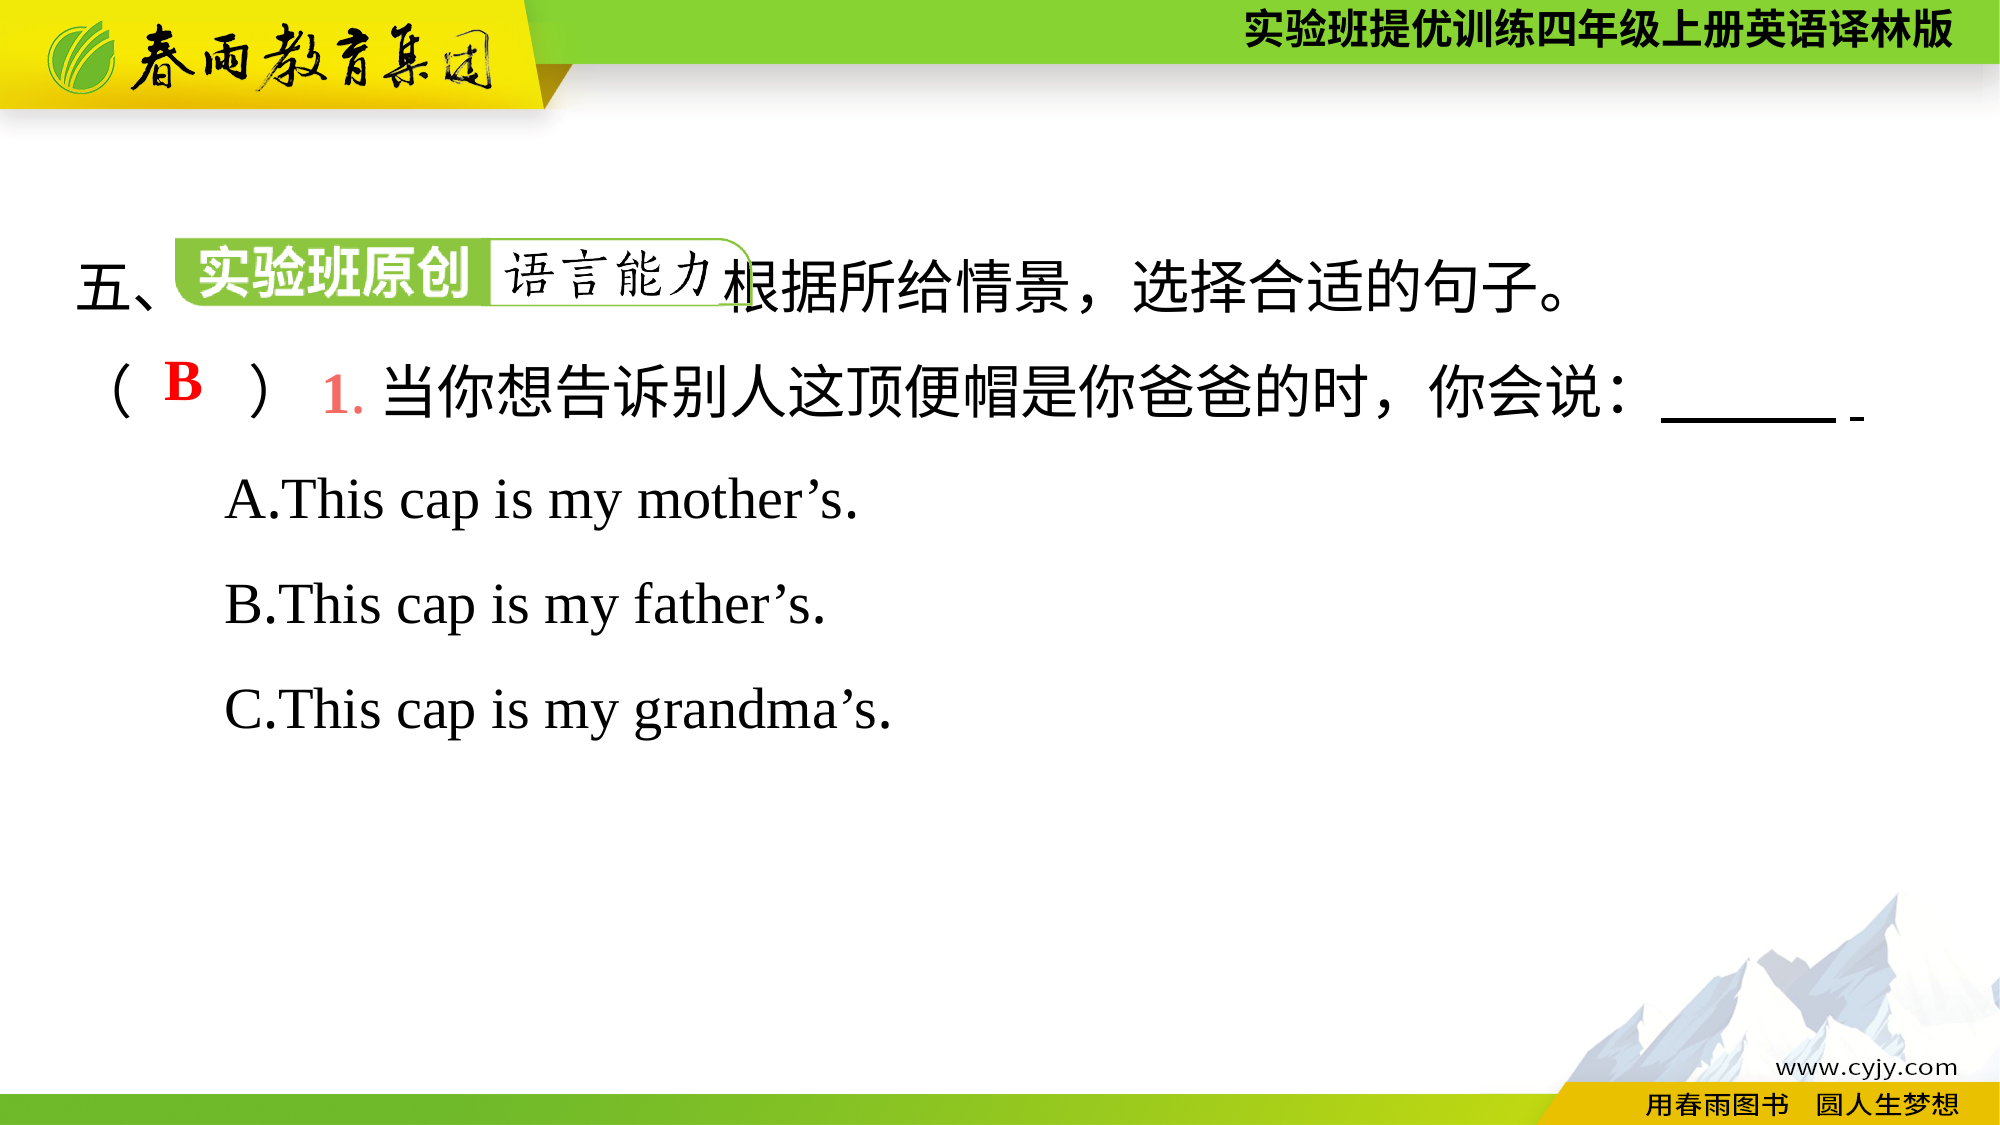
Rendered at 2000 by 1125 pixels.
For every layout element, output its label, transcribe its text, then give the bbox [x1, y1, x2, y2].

picture [0, 0, 2000, 1125]
list 五、 根据所给情景，选择合适的句子。 （ ）1.当你想告诉别人这顶便帽是你爸爸的时，你会说： . A.This cap is my mother’s. B.This cap is my father’s. C.This cap is my grandma’s. [59, 208, 1944, 754]
text_box B [149, 334, 219, 420]
